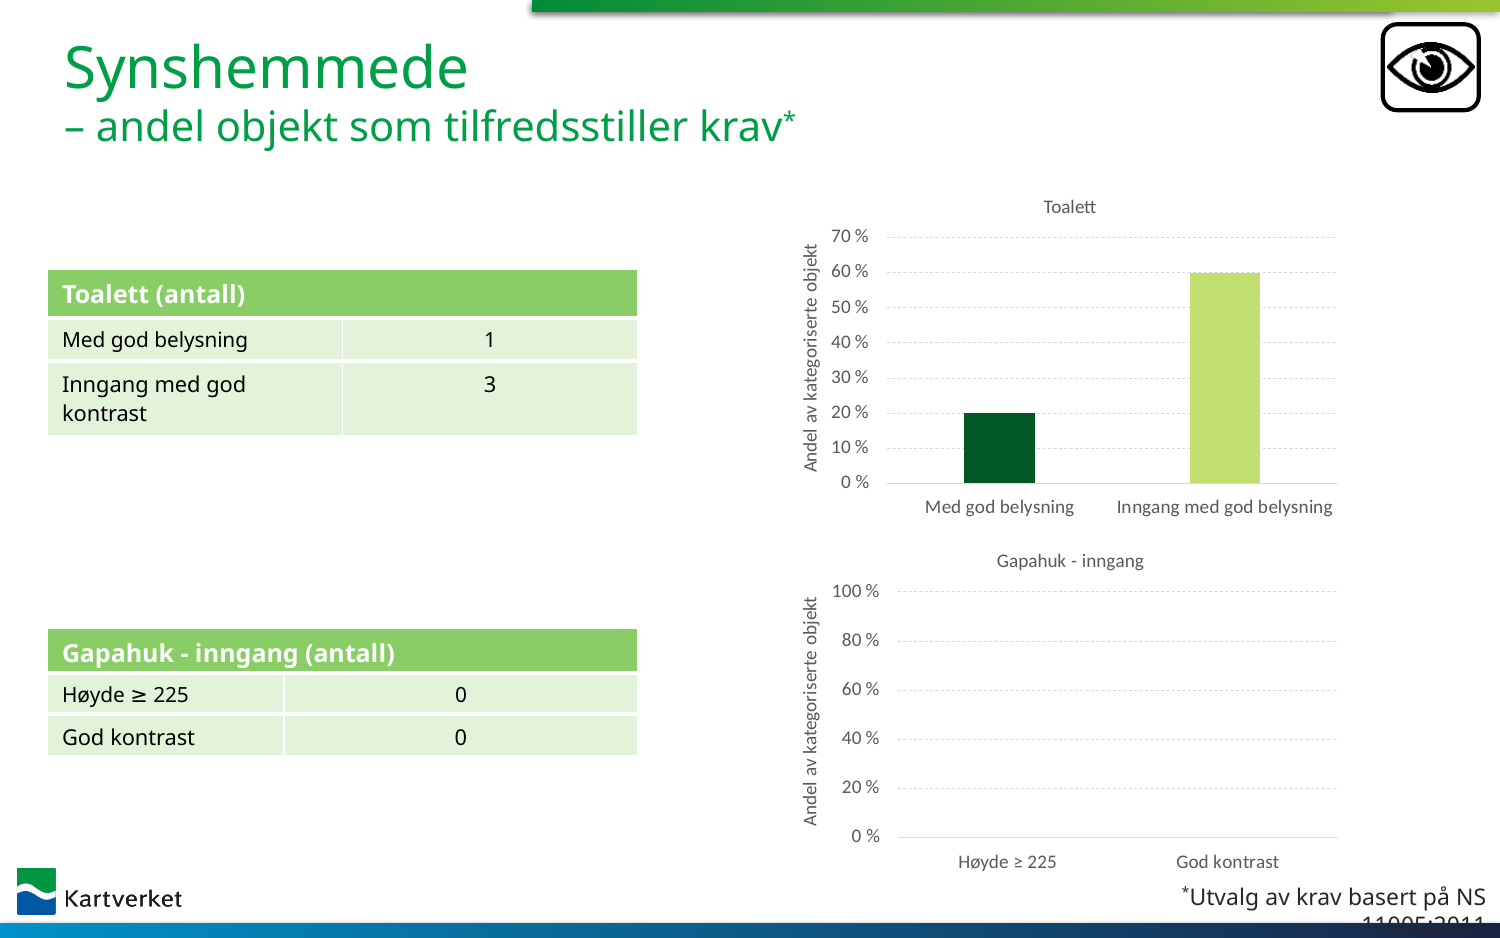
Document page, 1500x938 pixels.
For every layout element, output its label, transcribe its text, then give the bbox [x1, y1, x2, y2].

picture [791, 541, 1349, 880]
table_cell Inngang med god kontrast [48, 363, 342, 435]
table_cell God kontrast [48, 716, 283, 755]
table_cell Høyde ≥ 225 [48, 675, 283, 712]
table_cell 1 [343, 320, 637, 359]
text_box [1382, 24, 1480, 111]
table_cell 3 [343, 363, 637, 435]
table_cell 0 [285, 716, 637, 755]
text_box Synshemmede – andel objekt som tilfredsstiller krav* [49, 24, 1431, 158]
table_cell 0 [285, 675, 637, 712]
table_cell Med god belysning [48, 320, 342, 359]
table_header Toalett (antall) [48, 270, 637, 316]
picture [791, 187, 1348, 526]
table_header Gapahuk - inngang (antall) [48, 629, 637, 671]
text_box *Utvalg av krav basert på NS 11005:2011 [1068, 873, 1500, 938]
